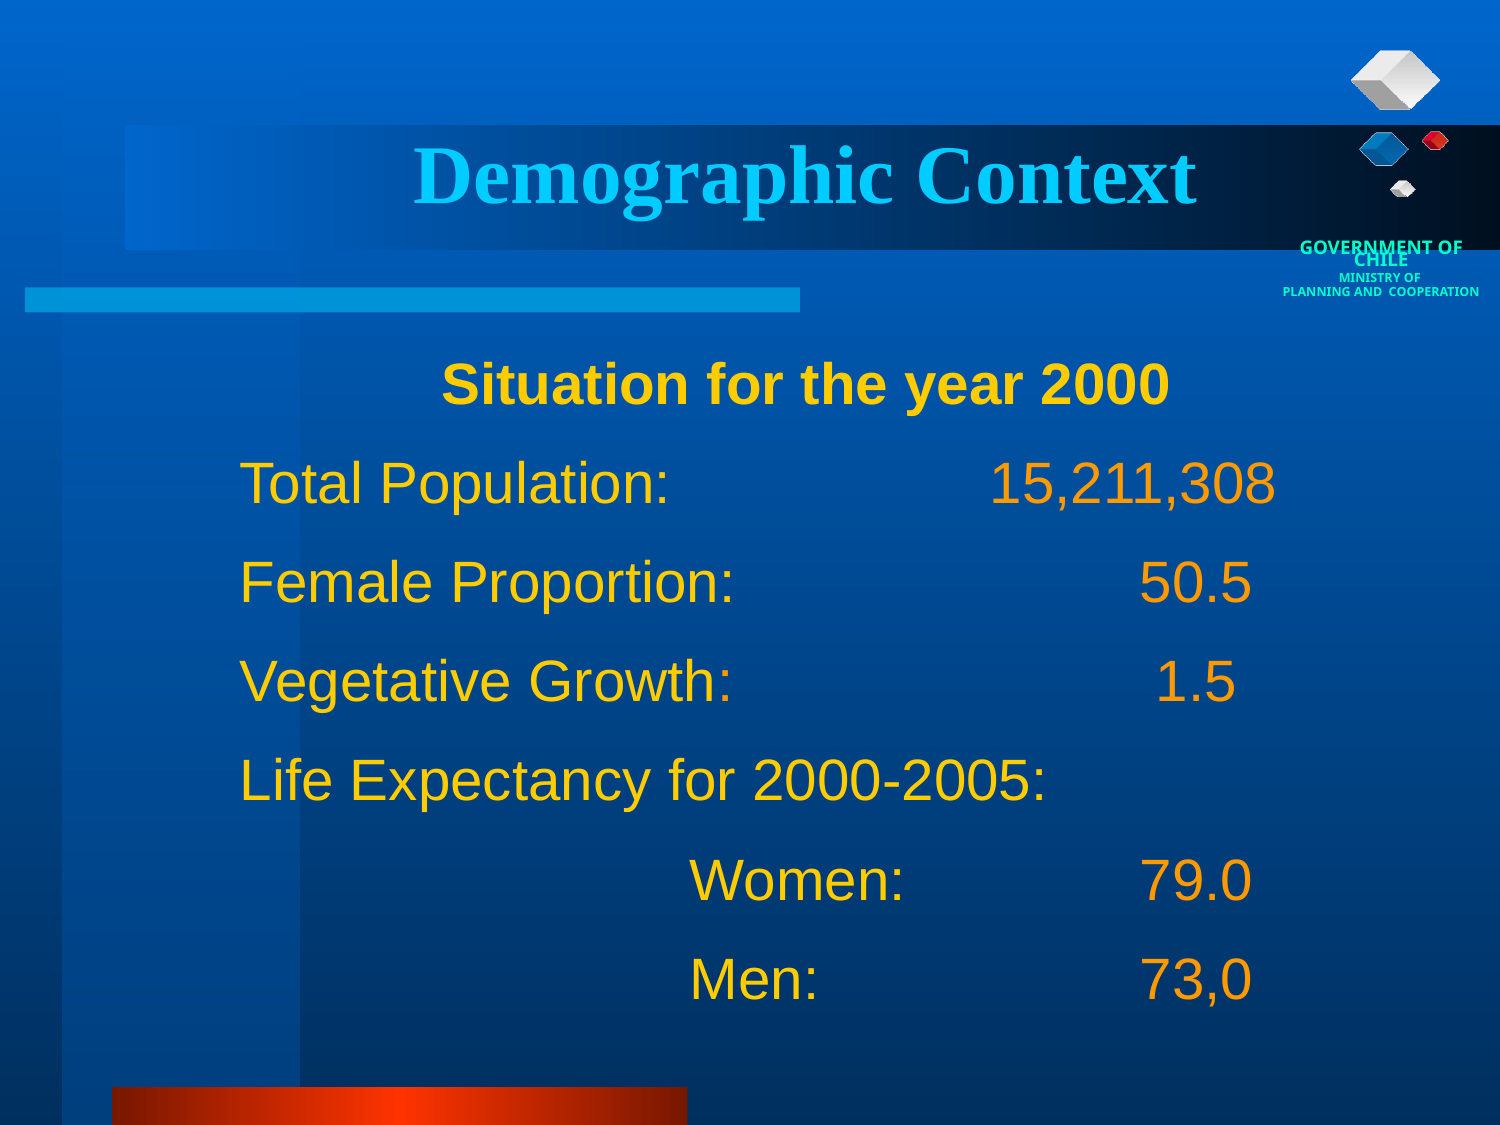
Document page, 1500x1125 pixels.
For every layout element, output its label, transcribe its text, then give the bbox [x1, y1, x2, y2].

text_box GOVERNMENT OF CHILE MINISTRY OF PLANNING AND COOPERATION [1262, 237, 1500, 306]
text_box Situation for the year 2000 Total Population: 15,211,308 Female Proportion: 50.5 Vegetative Growth: 1.5 Life Expectancy for 2000-2005: Women: 79.0 Men: 73,0 [225, 338, 1388, 1089]
picture [1438, 49, 1449, 208]
text_box Demographic Context [324, 112, 1288, 228]
text_box [1025, 37, 1438, 275]
